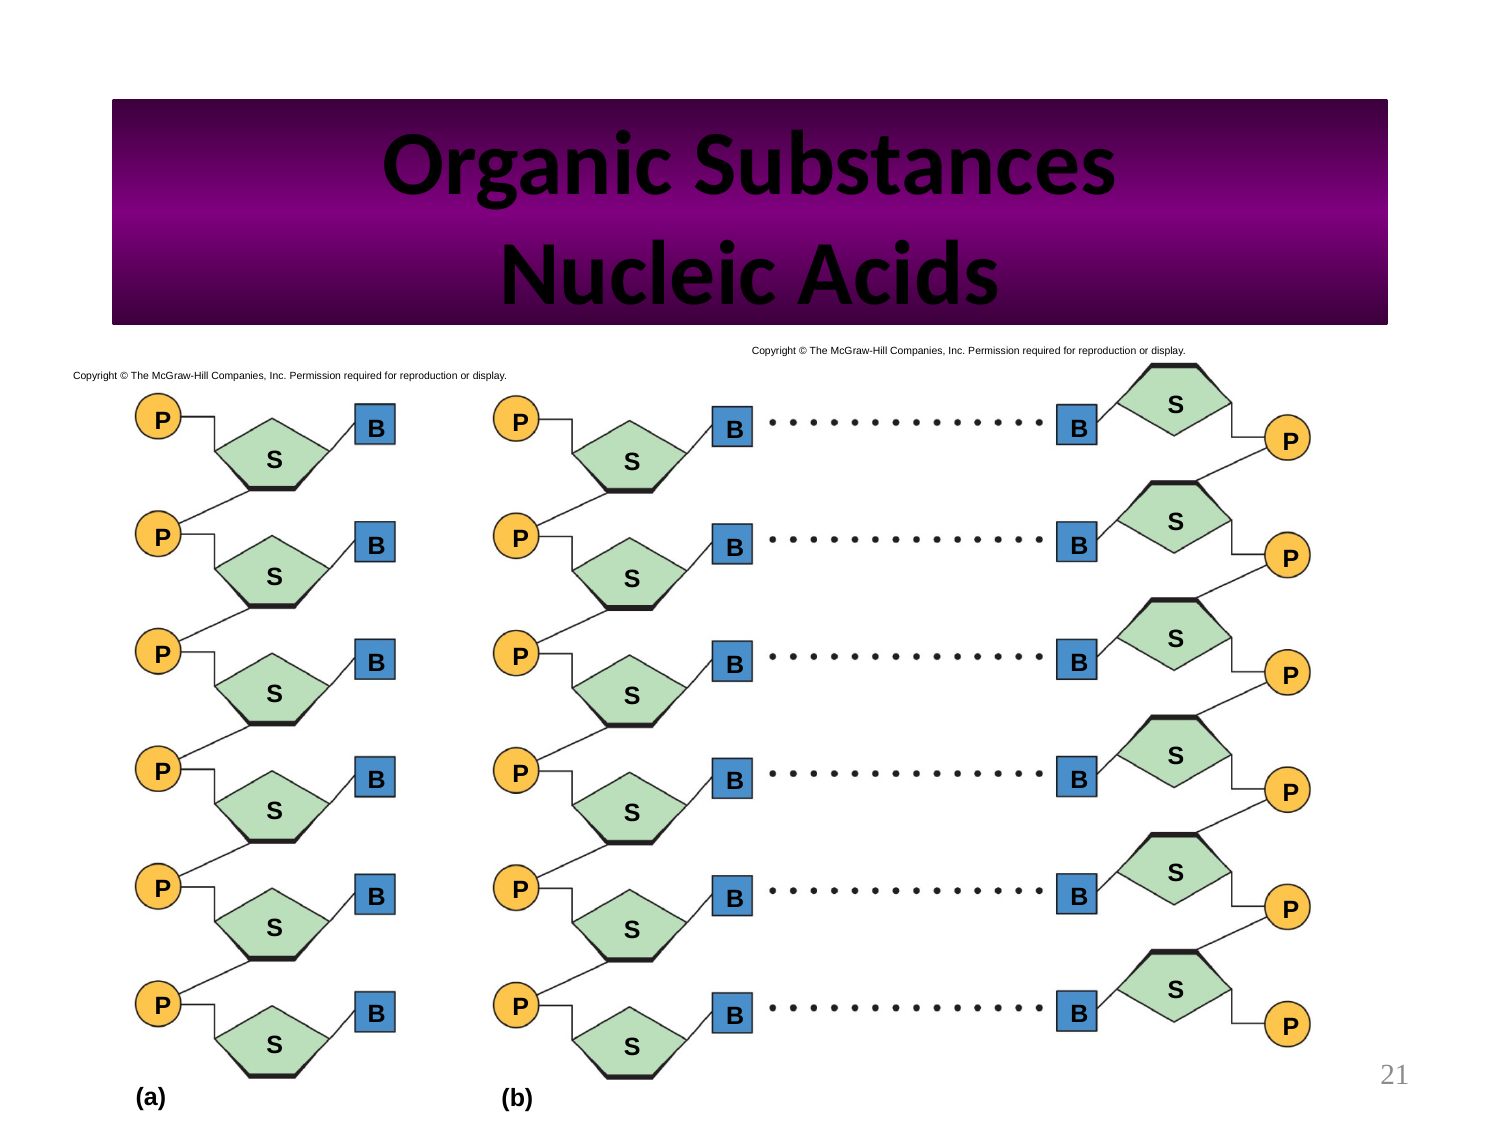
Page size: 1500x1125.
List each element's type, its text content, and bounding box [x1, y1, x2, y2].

picture [490, 360, 1313, 1083]
text_box (a) [135, 1089, 167, 1111]
text_box (b) [501, 1090, 534, 1112]
slide_number 21 [1074, 1042, 1425, 1103]
title Organic Substances Nucleic Acids [112, 99, 1388, 325]
text_box Copyright © The McGraw-Hill Companies, Inc. Permission required for reproduction or display. [0, 361, 487, 389]
text_box Copyright © The McGraw-Hill Companies, Inc. Permission required for reproduction or display. [678, 336, 1261, 358]
picture [132, 390, 398, 1081]
